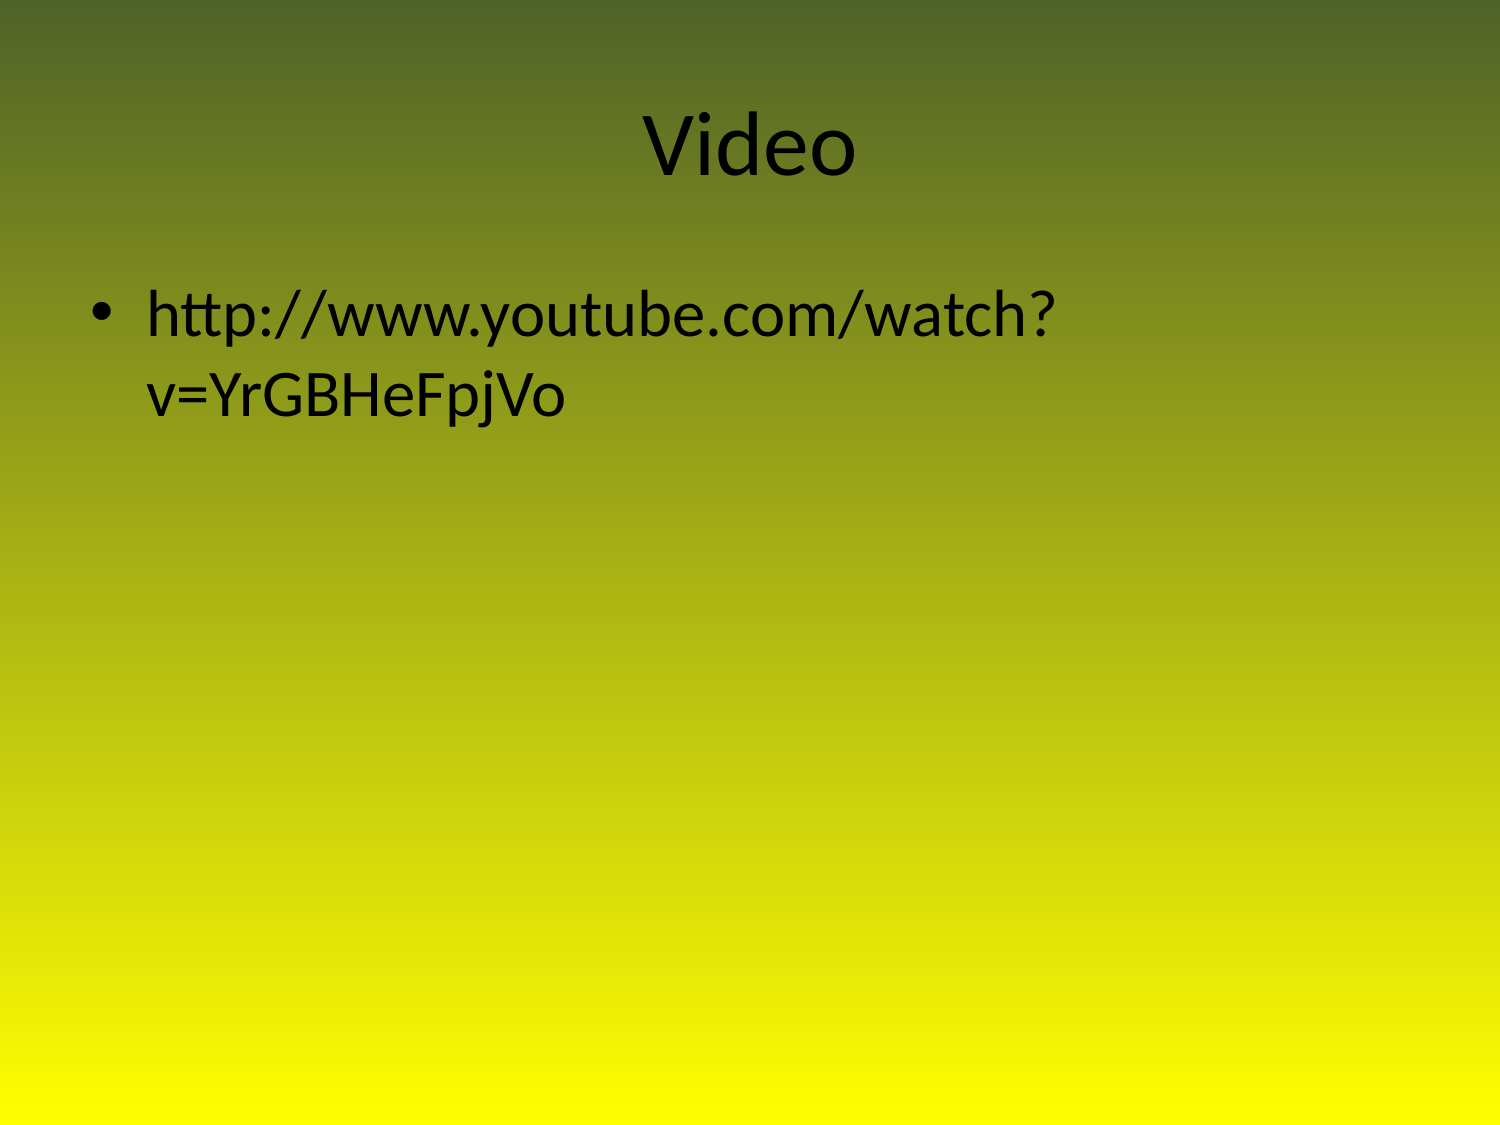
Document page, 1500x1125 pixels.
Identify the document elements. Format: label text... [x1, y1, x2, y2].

title Video [75, 45, 1425, 233]
list http://www.youtube.com/watch?v=YrGBHeFpjVo [75, 262, 1425, 1005]
